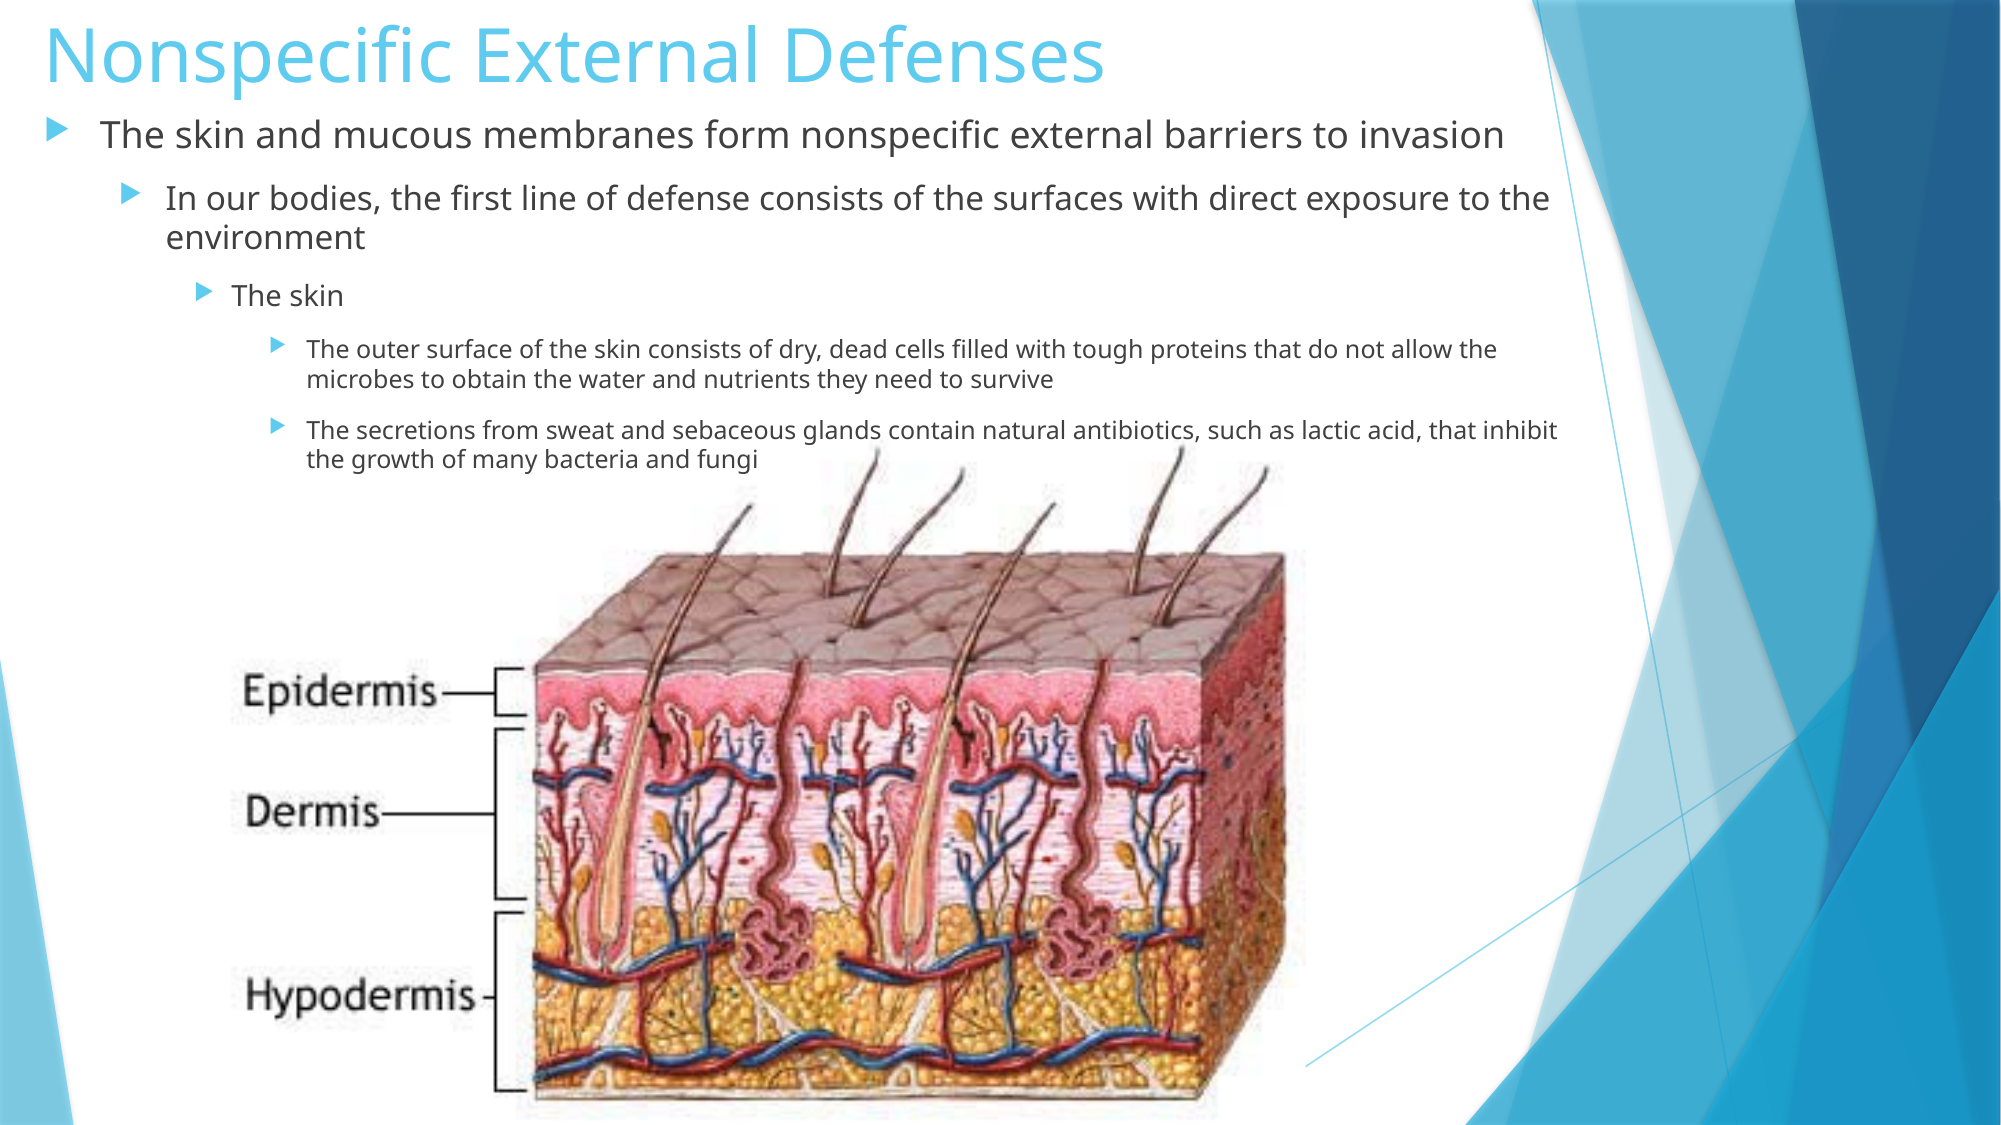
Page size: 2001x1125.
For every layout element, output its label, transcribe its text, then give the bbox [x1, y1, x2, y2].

title Nonspecific External Defenses [28, 0, 1439, 103]
picture [209, 424, 1307, 1125]
list The skin and mucous membranes form nonspecific external barriers to invasion In our bodies, the first line of defense consists of the surfaces with direct exposure to the environment The skin The outer surface of the skin consists of dry, dead cells filled with tough proteins that do not allow the microbes to obtain the water and nutrients they need to survive The secretions from sweat and sebaceous glands contain natural antibiotics, such as lactic acid, that inhibit the growth of many bacteria and fungi [28, 103, 1585, 975]
